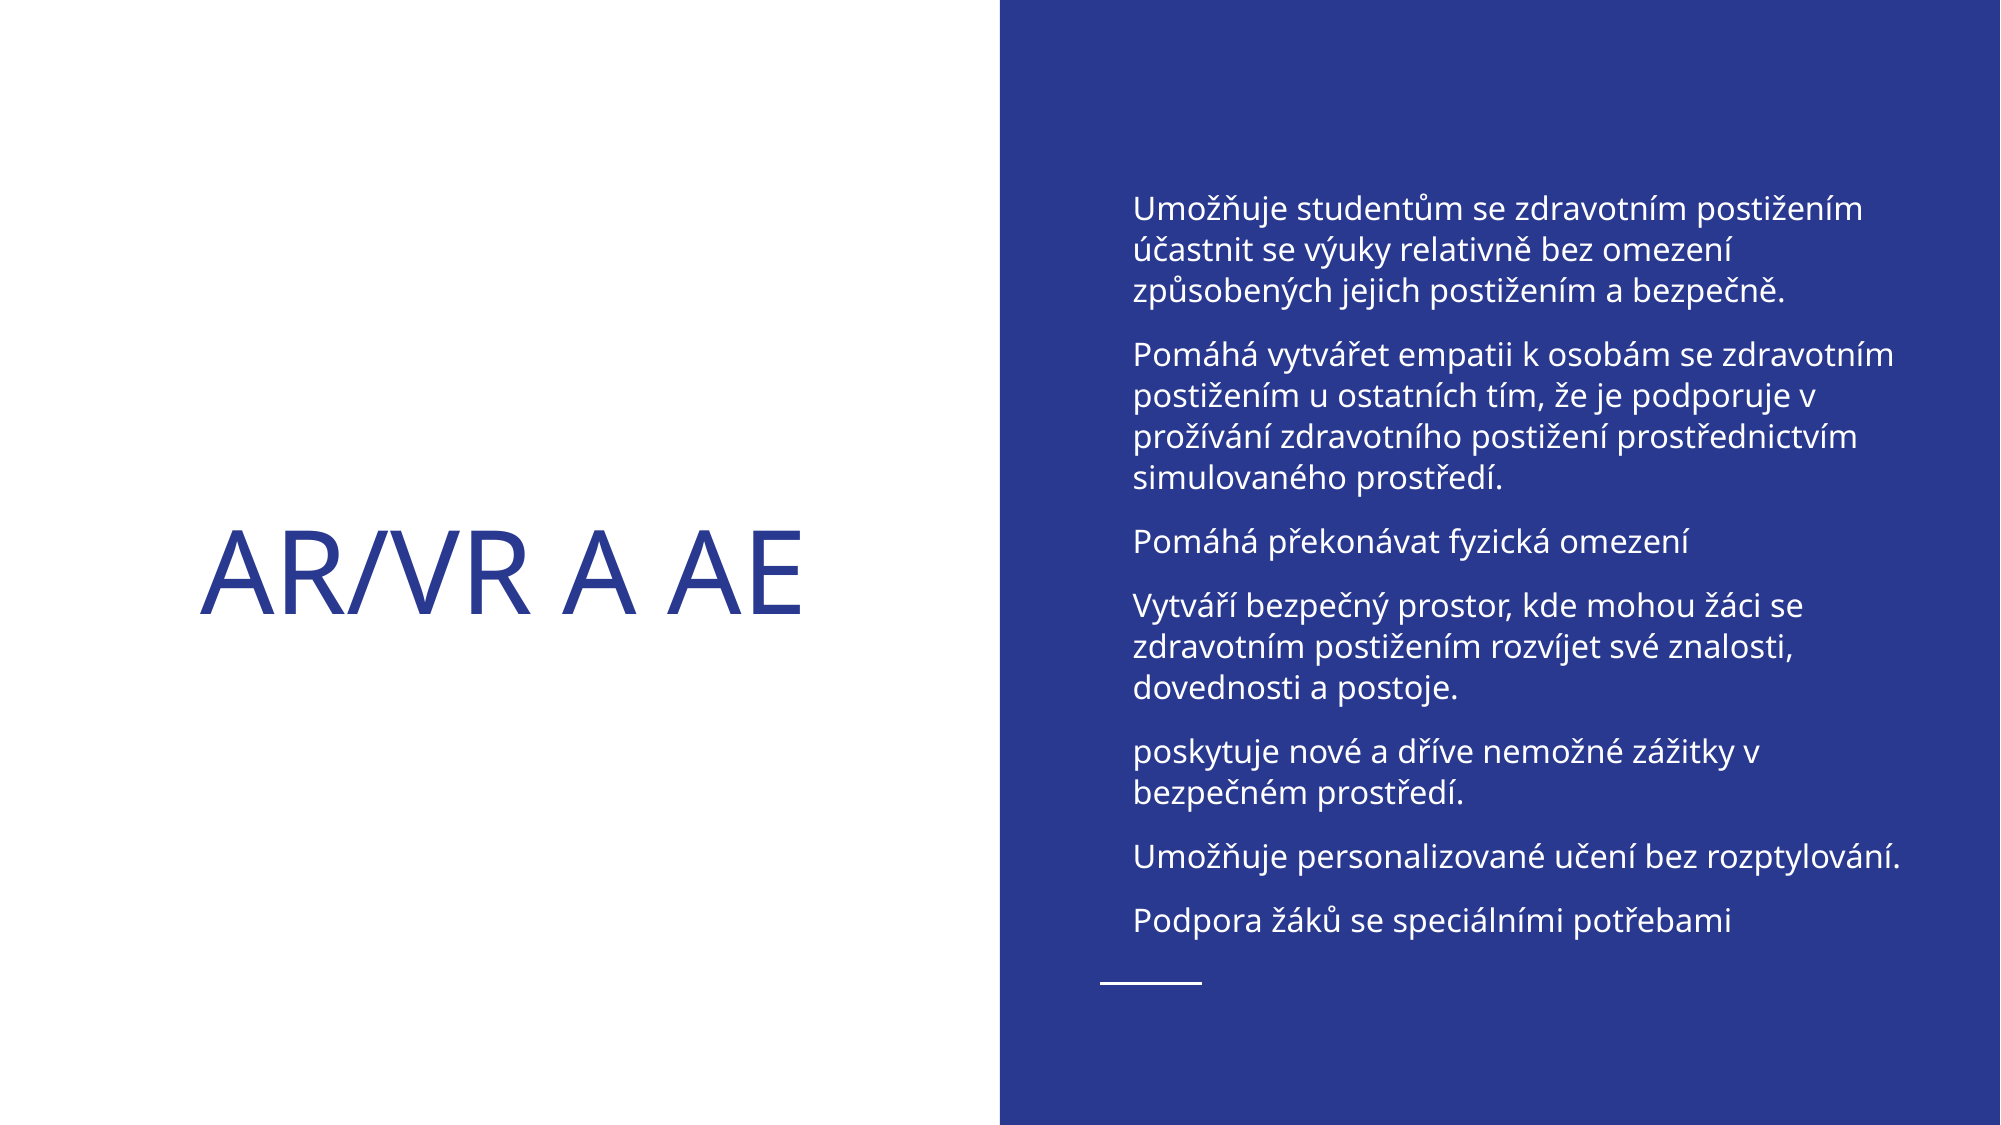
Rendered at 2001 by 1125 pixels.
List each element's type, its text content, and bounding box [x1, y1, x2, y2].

title AR/VR A AE [61, 479, 947, 646]
list Umožňuje studentům se zdravotním postižením účastnit se výuky relativně bez omezení způsobených jejich postižením a bezpečně. Pomáhá vytvářet empatii k osobám se zdravotním postižením u ostatních tím, že je podporuje v prožívání zdravotního postižení prostřednictvím simulovaného prostředí. Pomáhá překonávat fyzická omezení Vytváří bezpečný prostor, kde mohou žáci se zdravotním postižením rozvíjet své znalosti, dovednosti a postoje. poskytuje nové a dříve nemožné zážitky v bezpečném prostředí. Umožňuje personalizované učení bez rozptylování. Podpora žáků se speciálními potřebami [1080, 158, 1920, 967]
